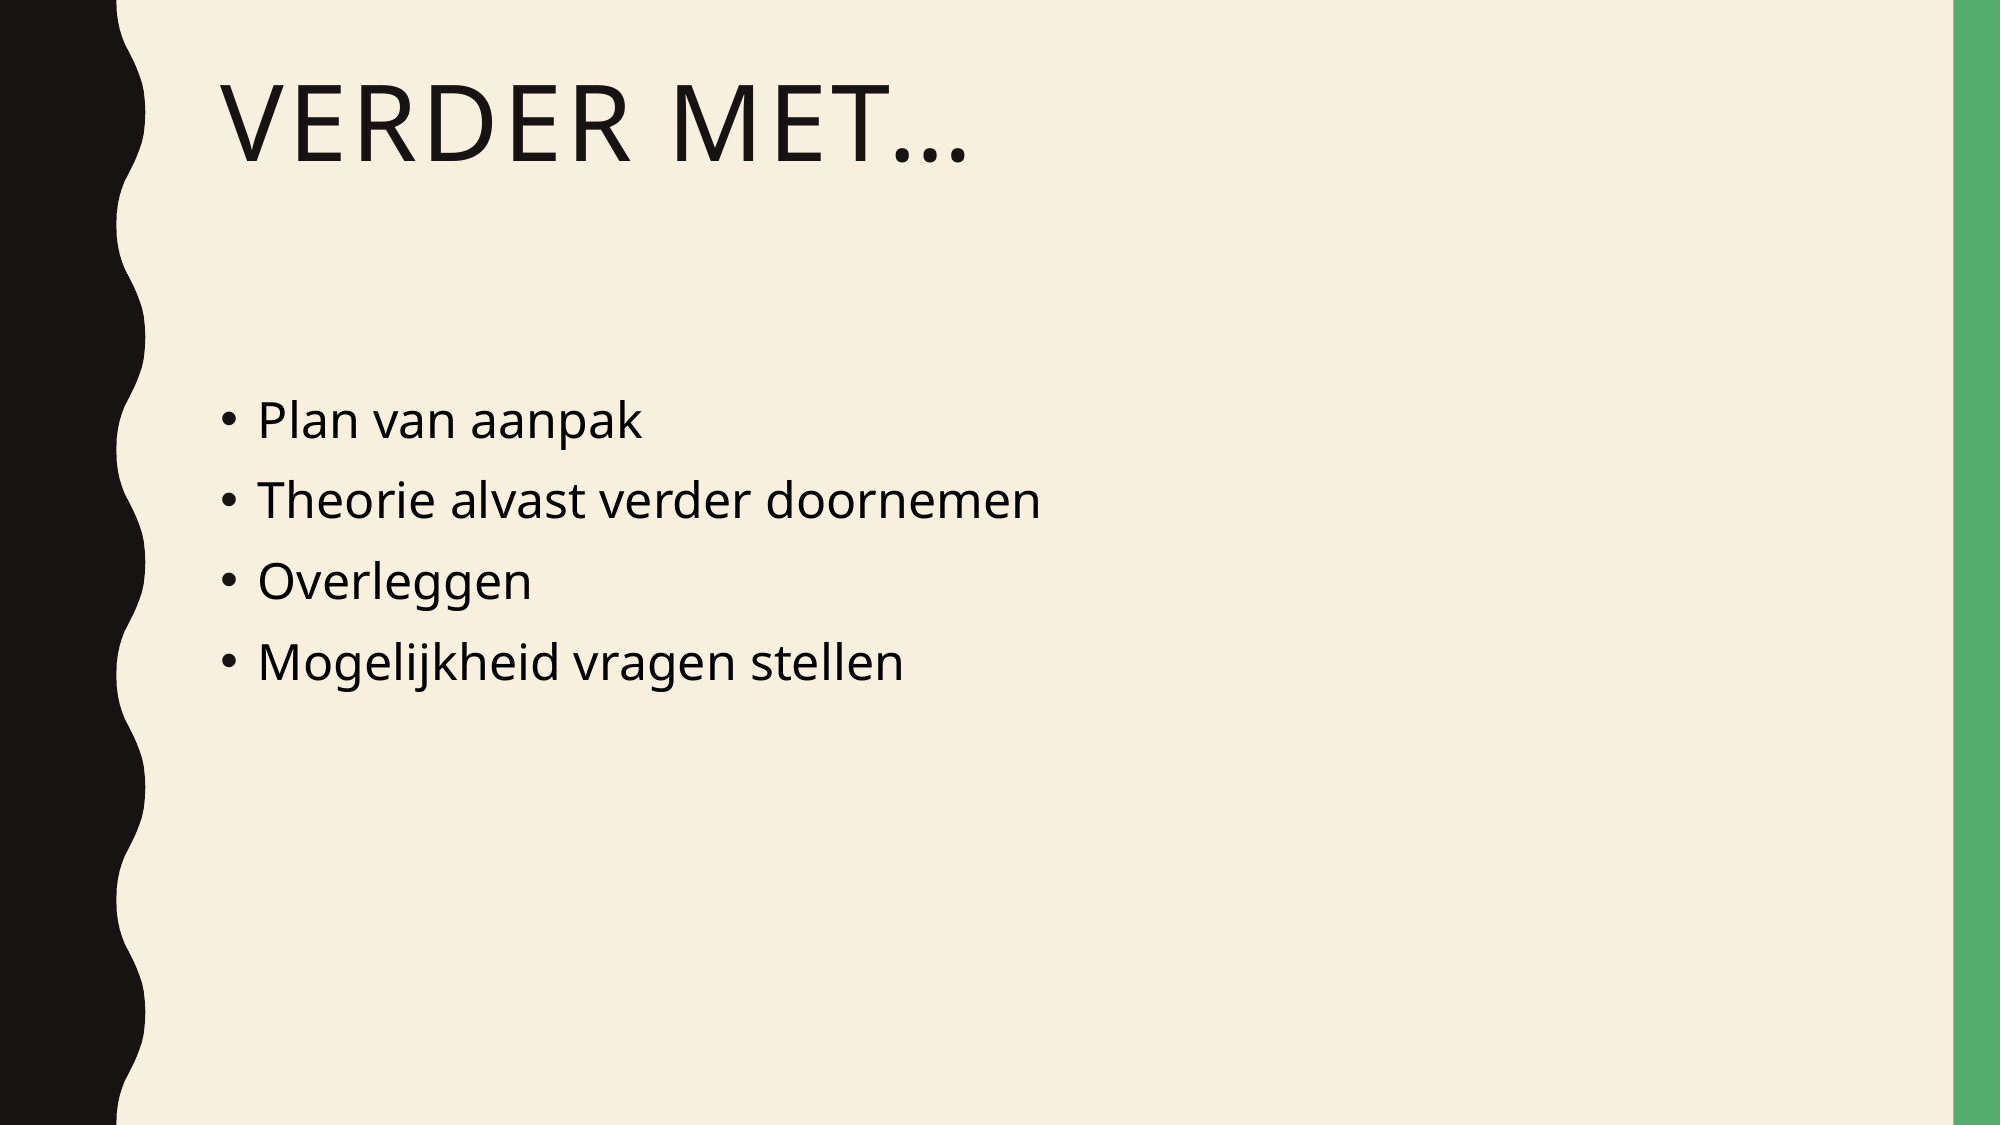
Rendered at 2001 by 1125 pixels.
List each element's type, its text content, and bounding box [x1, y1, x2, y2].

list Plan van aanpak Theorie alvast verder doornemen Overleggen Mogelijkheid vragen stellen [205, 375, 1875, 965]
title Verder met… [205, 62, 1875, 308]
